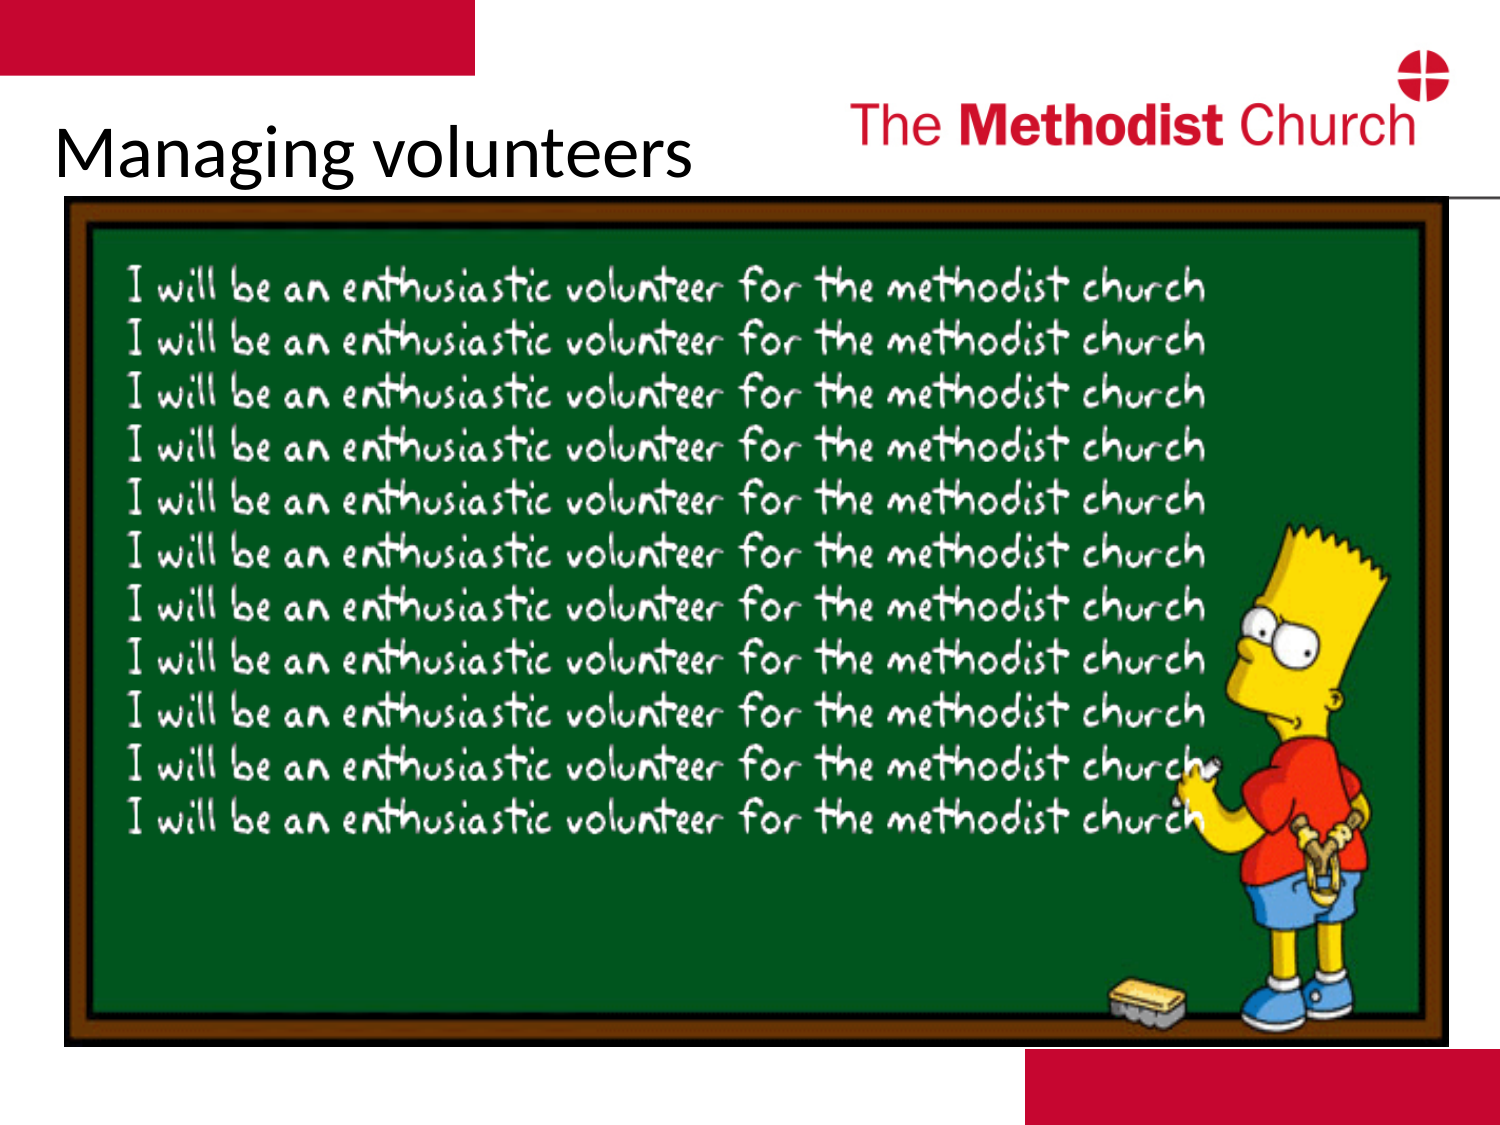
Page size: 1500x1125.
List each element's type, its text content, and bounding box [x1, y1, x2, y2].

picture [64, 0, 1500, 1047]
title Managing volunteers [0, 94, 1049, 197]
